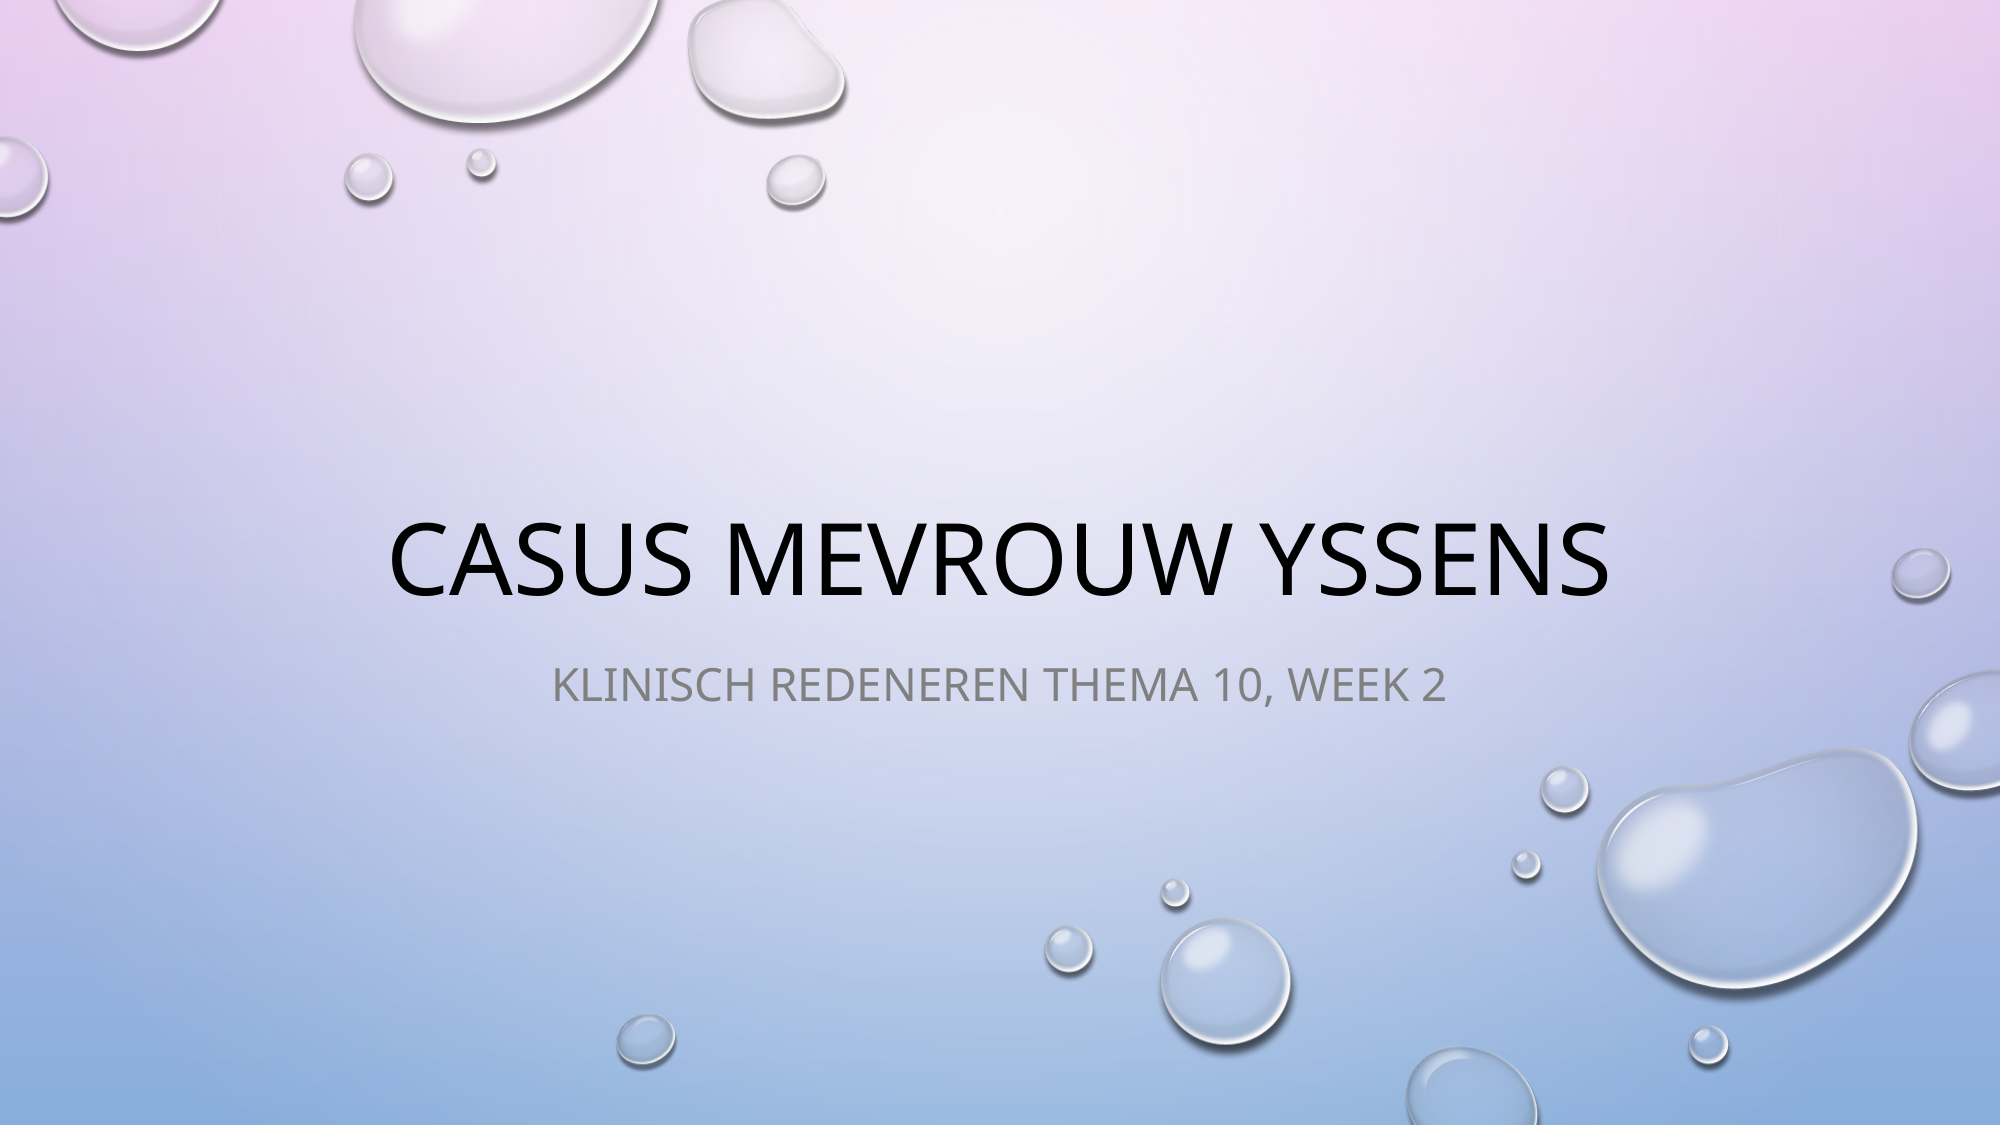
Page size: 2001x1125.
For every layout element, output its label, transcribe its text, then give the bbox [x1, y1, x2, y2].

title Casus Mevrouw Yssens [287, 213, 1713, 625]
picture [0, 0, 2000, 1125]
subtitle Klinisch redeneren thema 10, week 2 [287, 637, 1713, 863]
